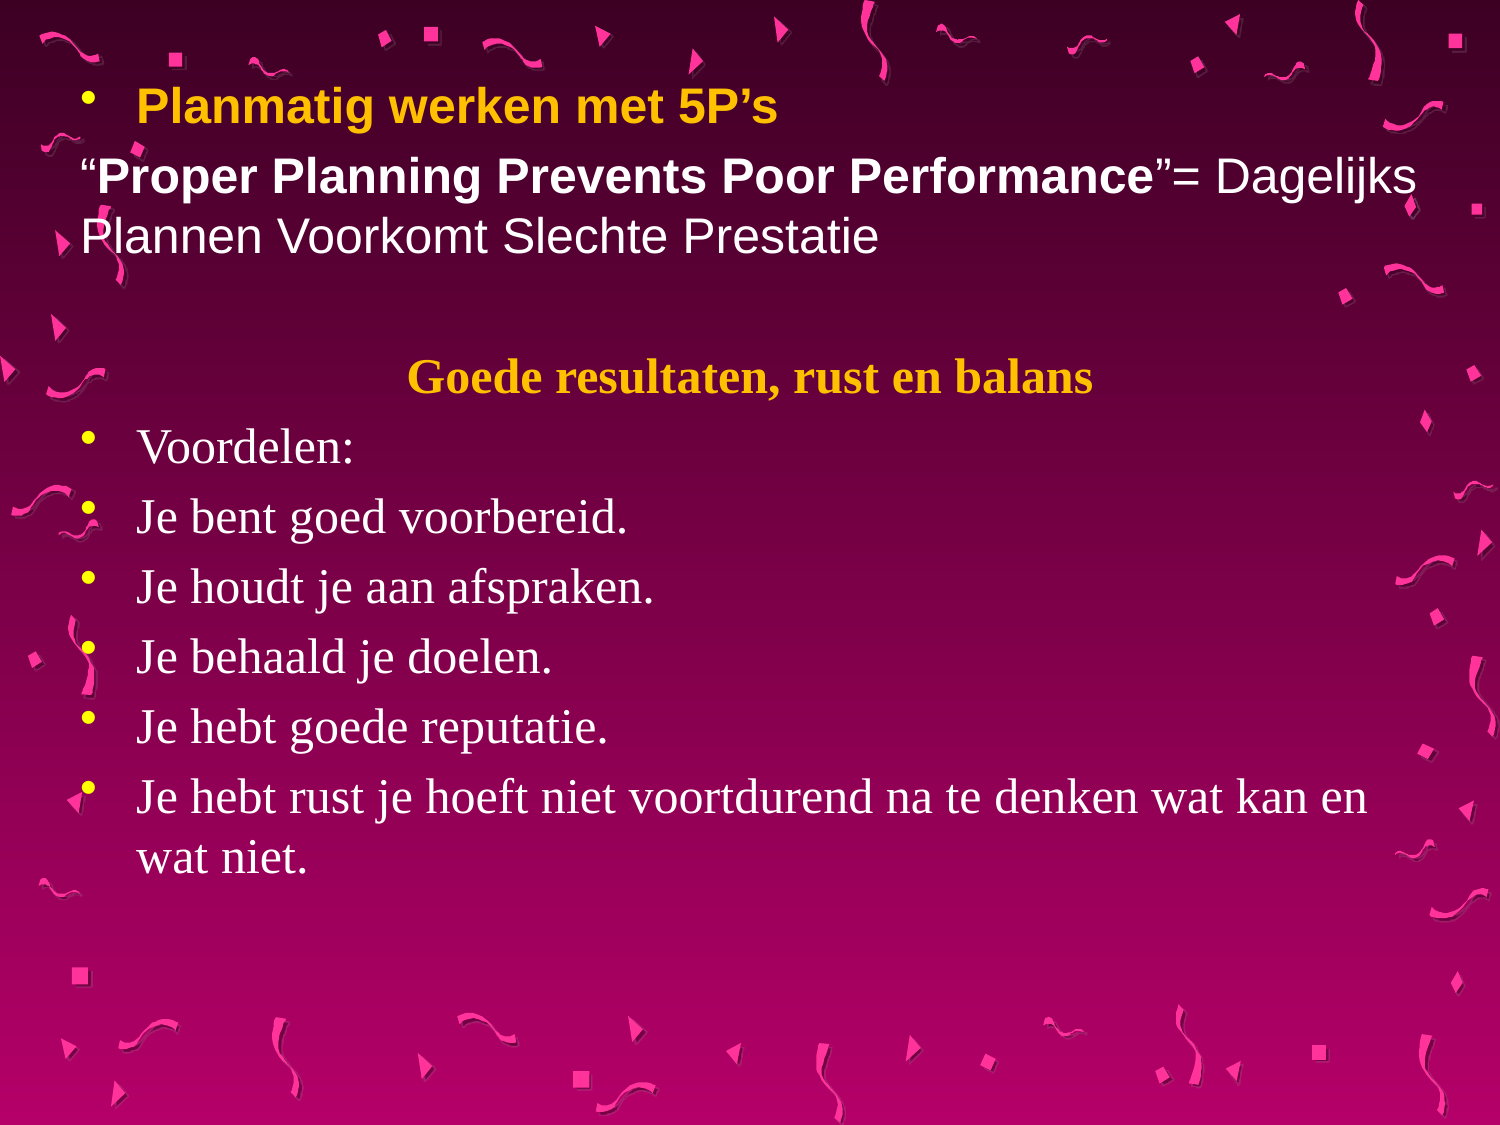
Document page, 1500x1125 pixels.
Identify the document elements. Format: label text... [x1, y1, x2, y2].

list Planmatig werken met 5P’s “Proper Planning Prevents Poor Performance”= Dagelijks Plannen Voorkomt Slechte Prestatie Goede resultaten, rust en balans Voordelen: Je bent goed voorbereid. Je houdt je aan afspraken. Je behaald je doelen. Je hebt goede reputatie. Je hebt rust je hoeft niet voortdurend na te denken wat kan en wat niet. [64, 66, 1436, 1083]
